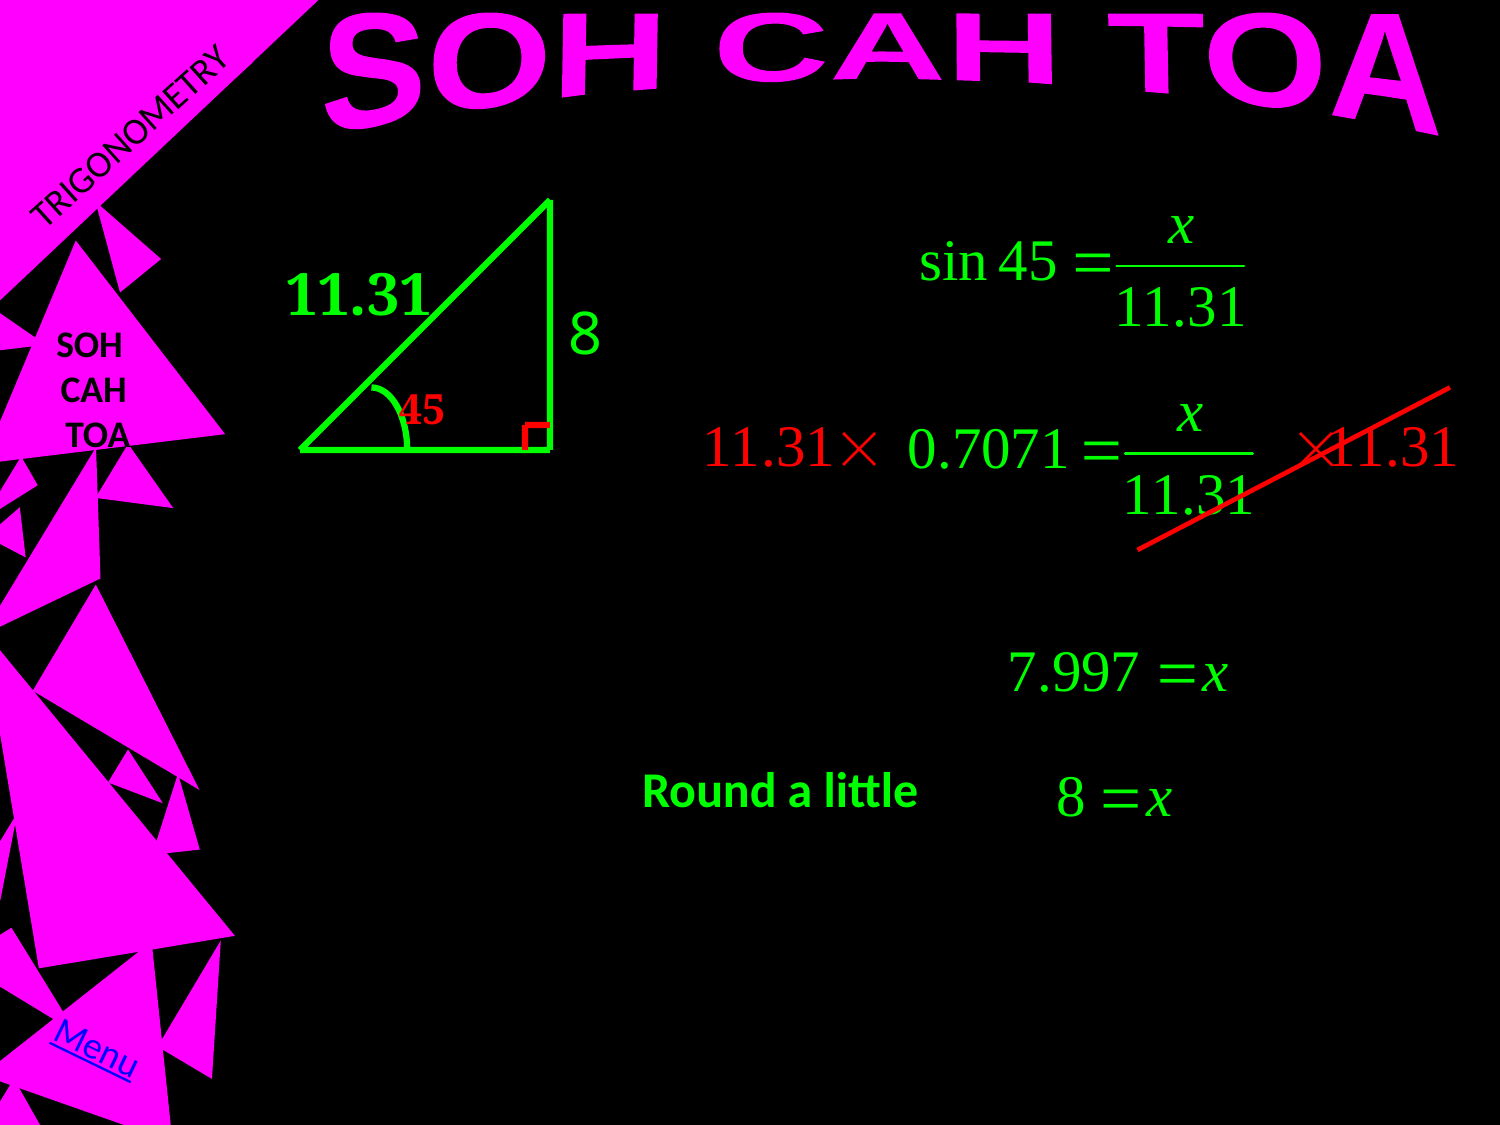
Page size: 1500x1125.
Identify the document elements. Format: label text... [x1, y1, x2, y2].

text_box Round a little [627, 749, 934, 825]
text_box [999, 637, 1241, 707]
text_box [299, 199, 551, 451]
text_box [1049, 762, 1183, 832]
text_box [899, 374, 1264, 528]
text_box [1287, 412, 1465, 482]
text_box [699, 412, 877, 482]
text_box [562, 299, 612, 369]
text_box x [558, 287, 626, 373]
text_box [0, 0, 321, 1125]
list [912, 187, 1257, 340]
